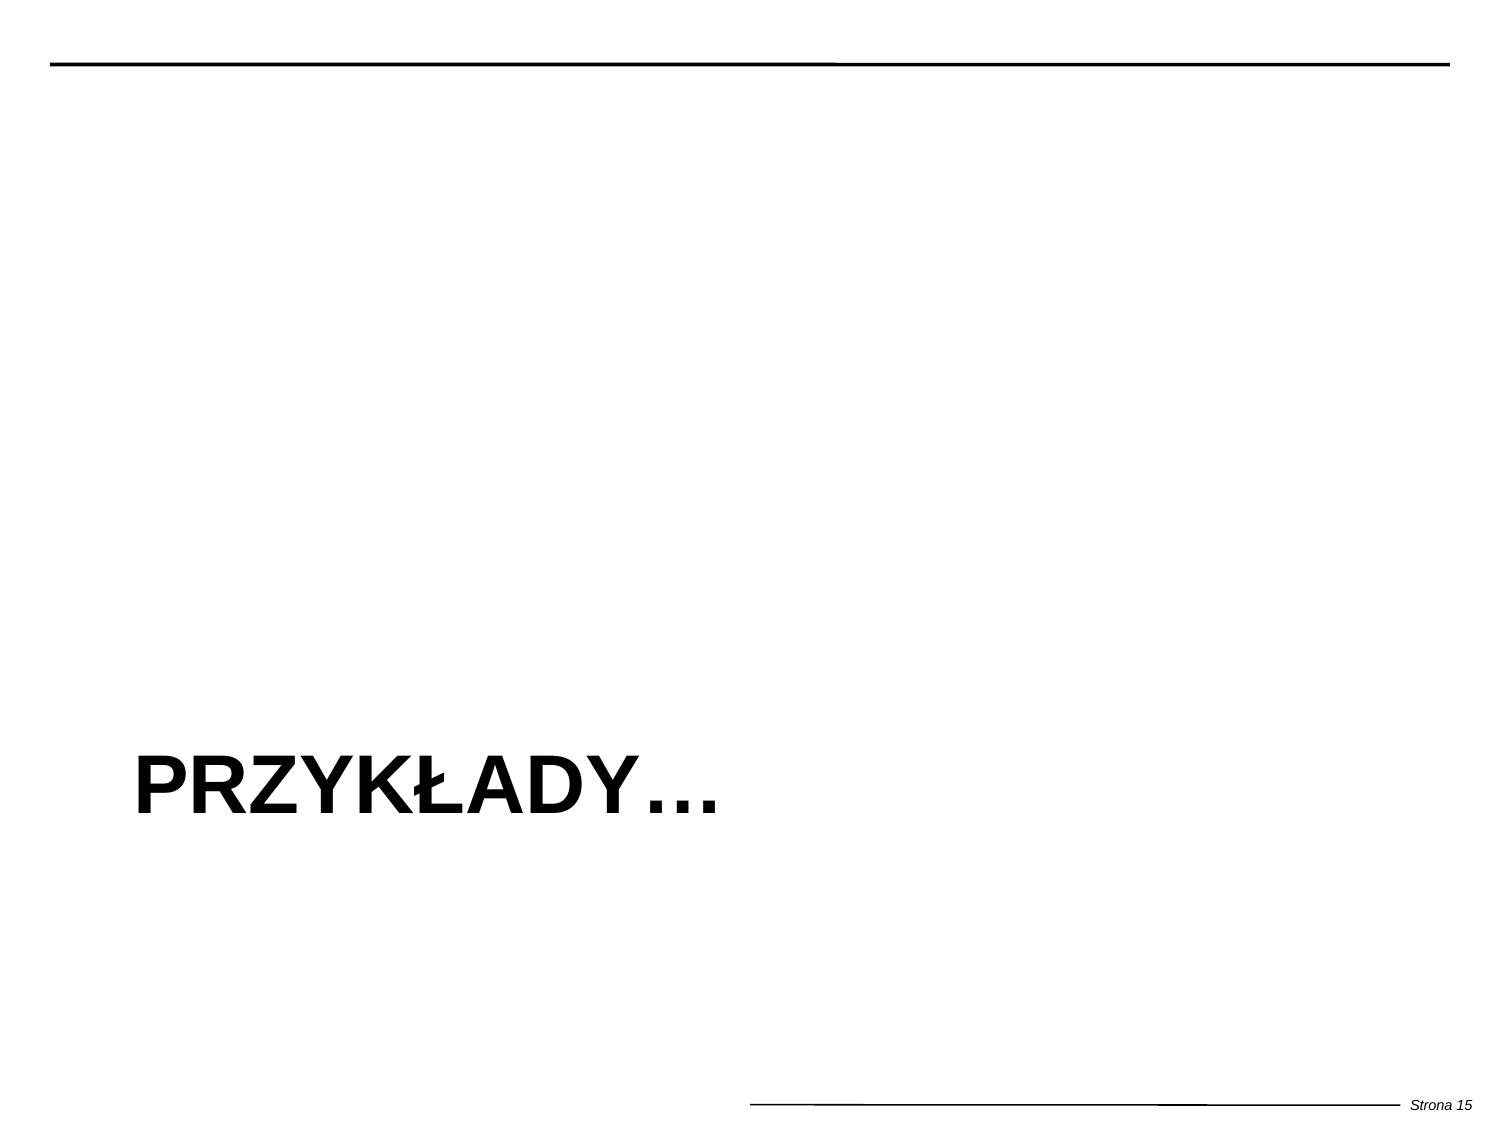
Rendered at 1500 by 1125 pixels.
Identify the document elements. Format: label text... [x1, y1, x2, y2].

title Przykłady… [118, 722, 747, 839]
slide_number Strona 15 [1175, 1088, 1488, 1113]
